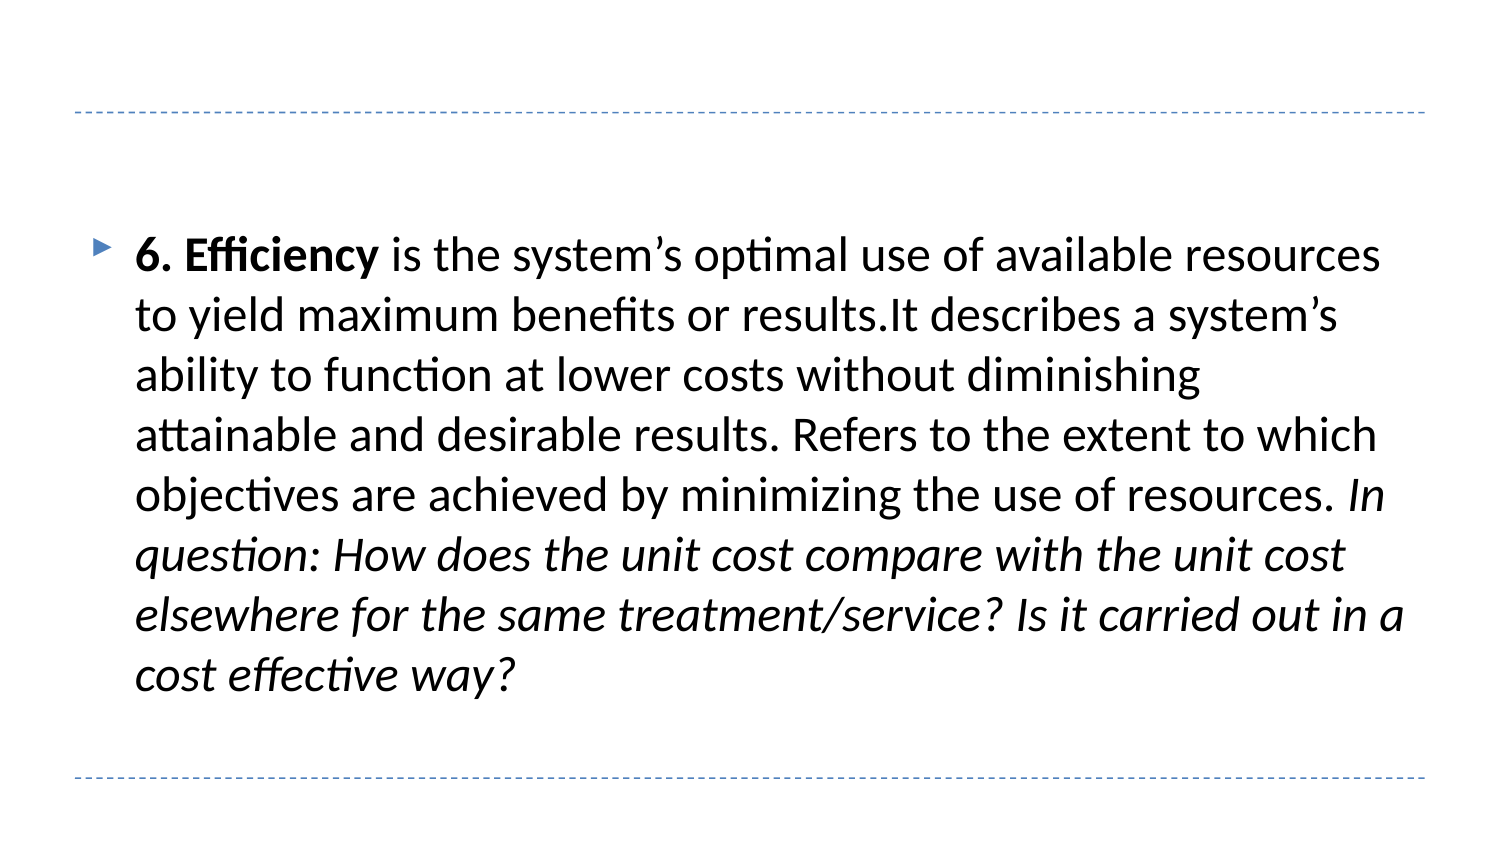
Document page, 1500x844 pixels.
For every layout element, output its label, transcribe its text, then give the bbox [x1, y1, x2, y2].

list 6. Efficiency is the system’s optimal use of available resources to yield maximum benefits or results.It describes a system’s ability to function at lower costs without diminishing attainable and desirable results. Refers to the extent to which objectives are achieved by minimizing the use of resources. In question: How does the unit cost compare with the unit cost elsewhere for the same treatment/service? Is it carried out in a cost effective way? [74, 131, 1426, 779]
